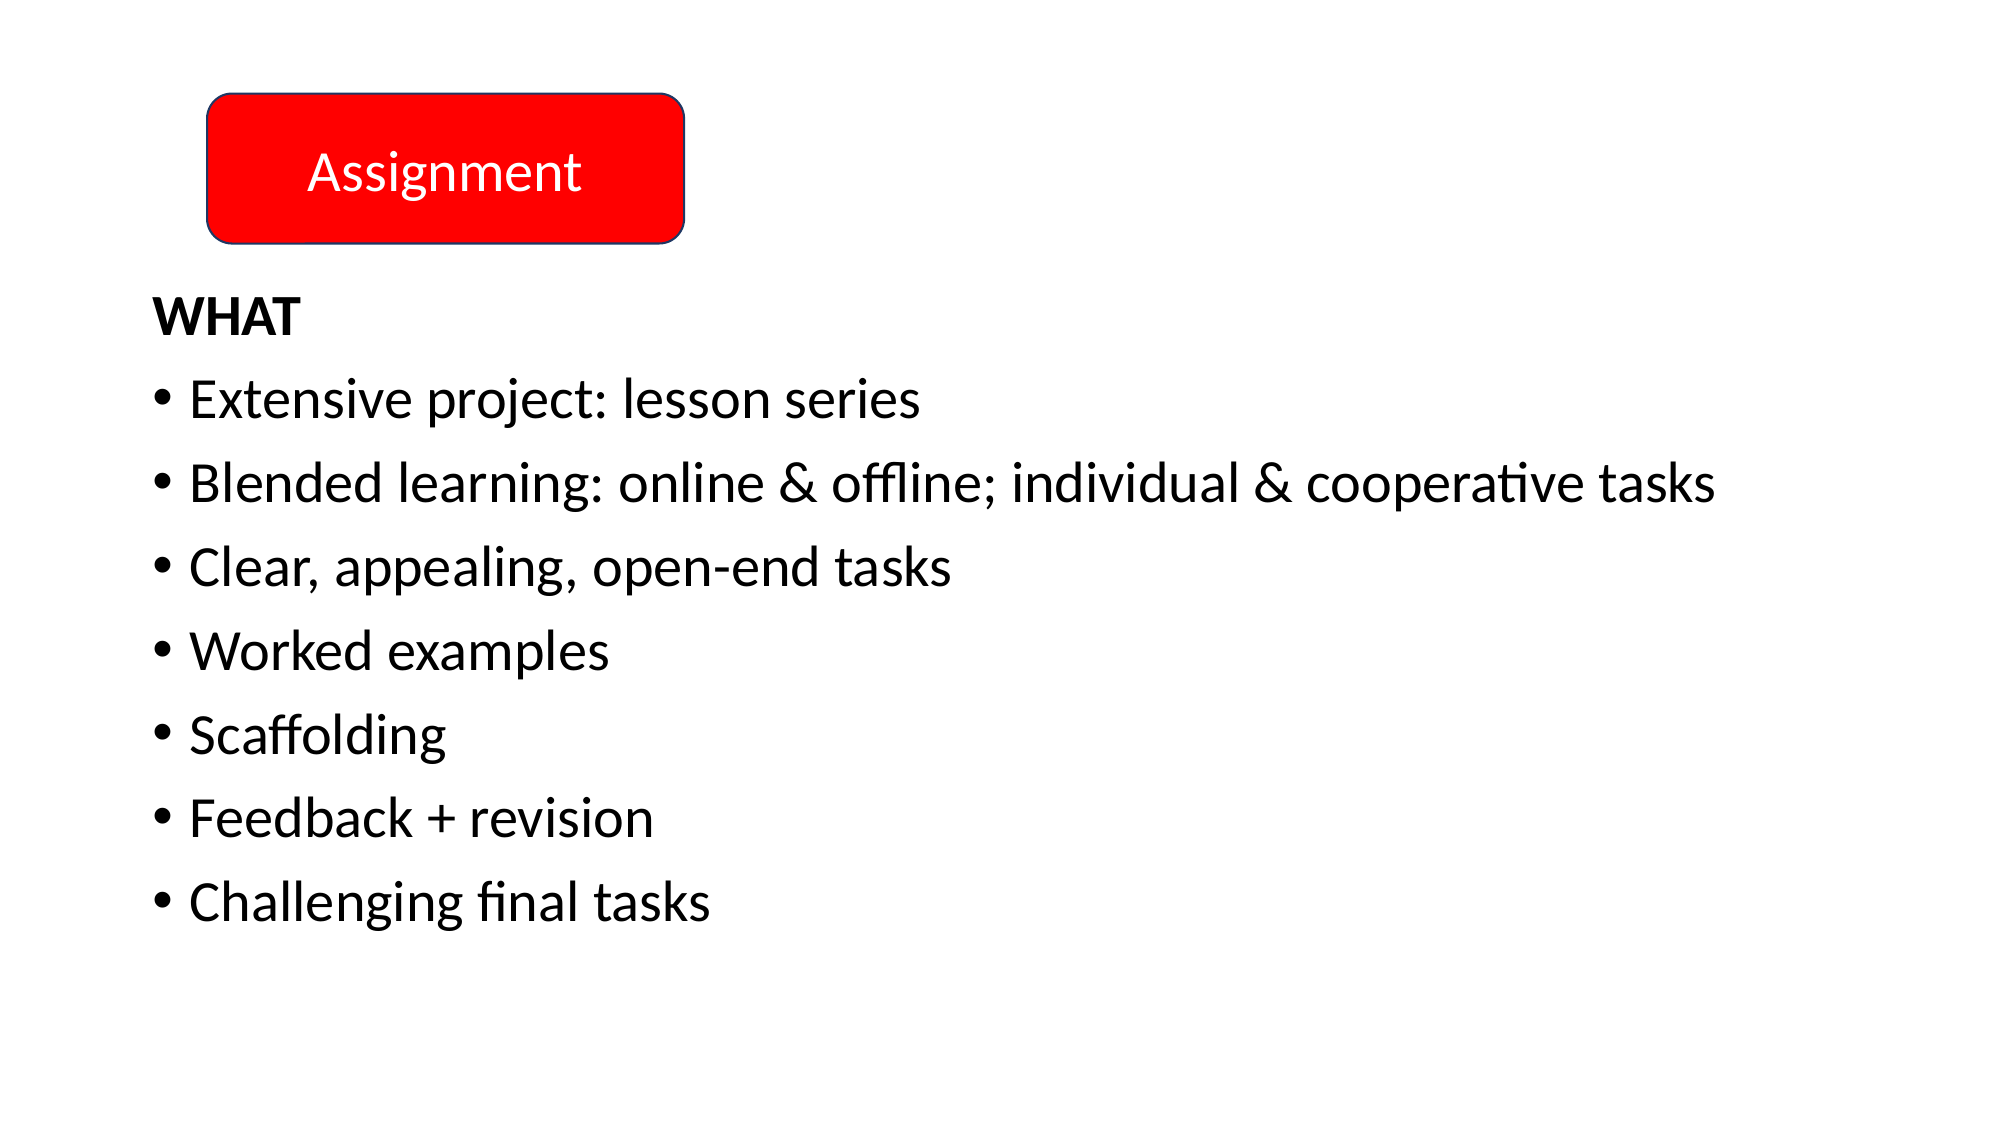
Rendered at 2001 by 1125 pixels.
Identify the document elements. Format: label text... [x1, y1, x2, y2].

text_box Assignment [207, 93, 685, 244]
list WHAT Extensive project: lesson series Blended learning: online & offline; individual & cooperative tasks Clear, appealing, open-end tasks Worked examples Scaffolding Feedback + revision Challenging final tasks [137, 277, 1863, 992]
